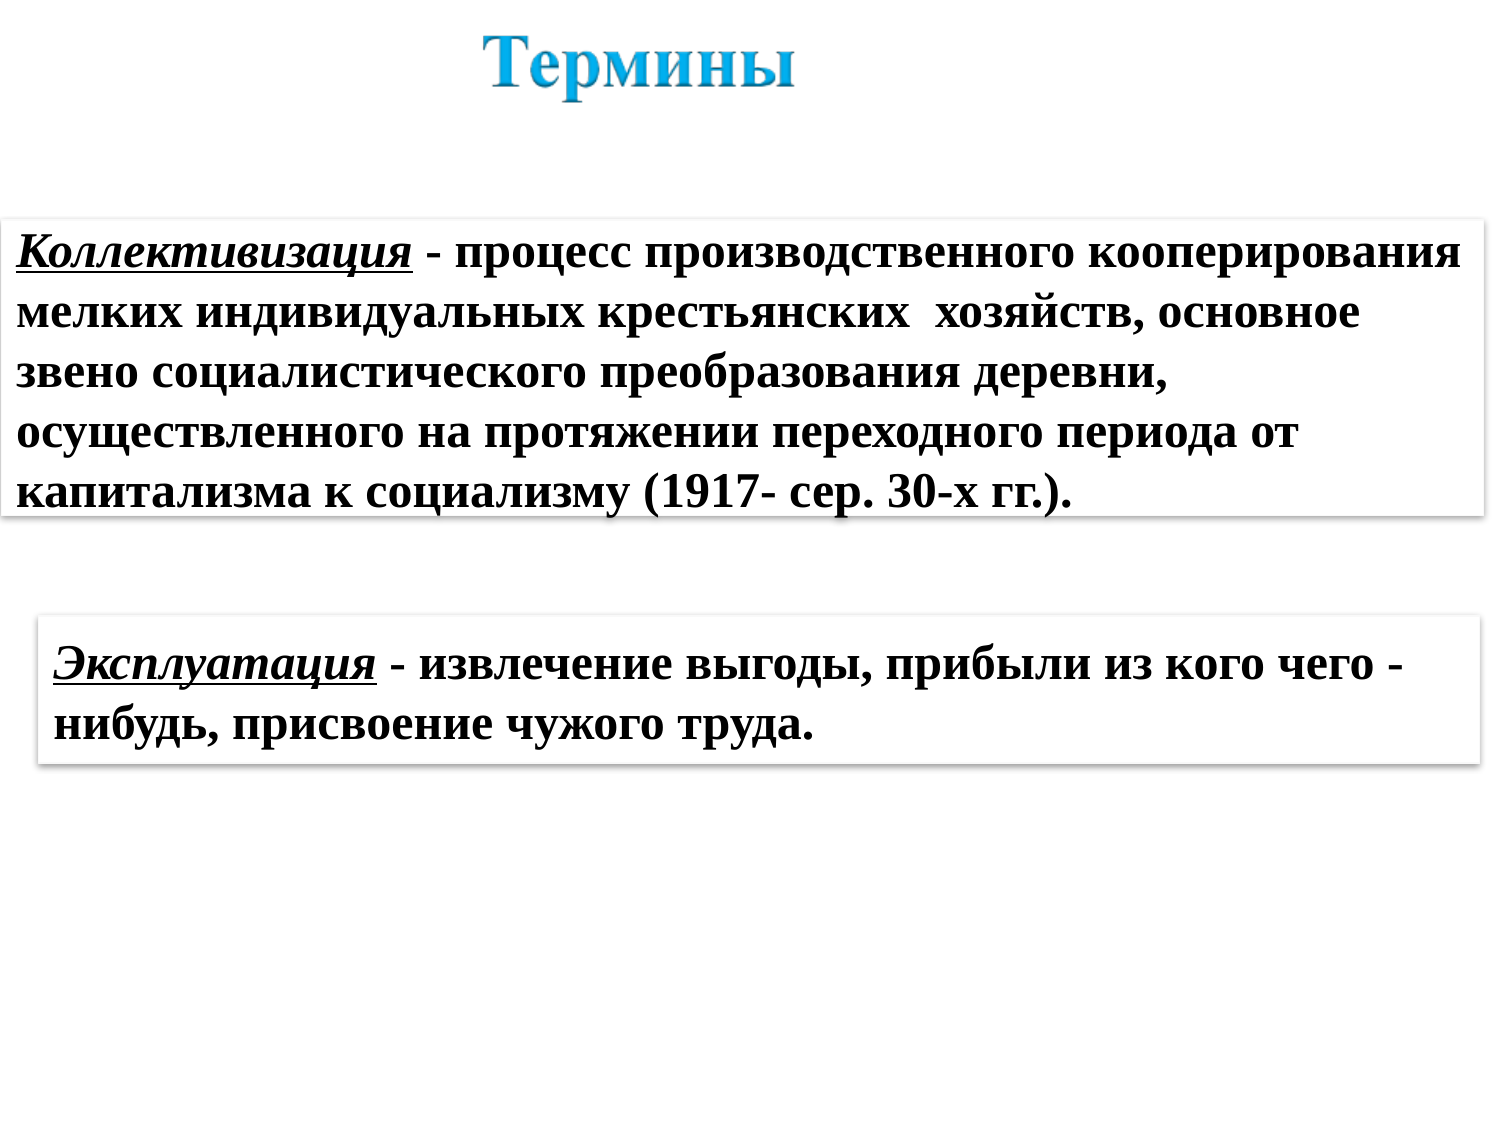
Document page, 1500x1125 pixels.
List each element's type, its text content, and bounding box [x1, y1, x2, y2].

text_box Эксплуатация - извлечение выгоды, прибыли из кого чего - нибудь, присвоение чужого труда. [38, 615, 1480, 764]
text_box Коллективизация - процесс производственного кооперирования мелких индивидуальных крестьянских хозяйств, основное звено социалистического преобразования деревни, осуществленного на протяжении переходного периода от капитализма к социализму (1917- сер. 30-х гг.). [1, 219, 1484, 516]
picture [435, 0, 844, 115]
